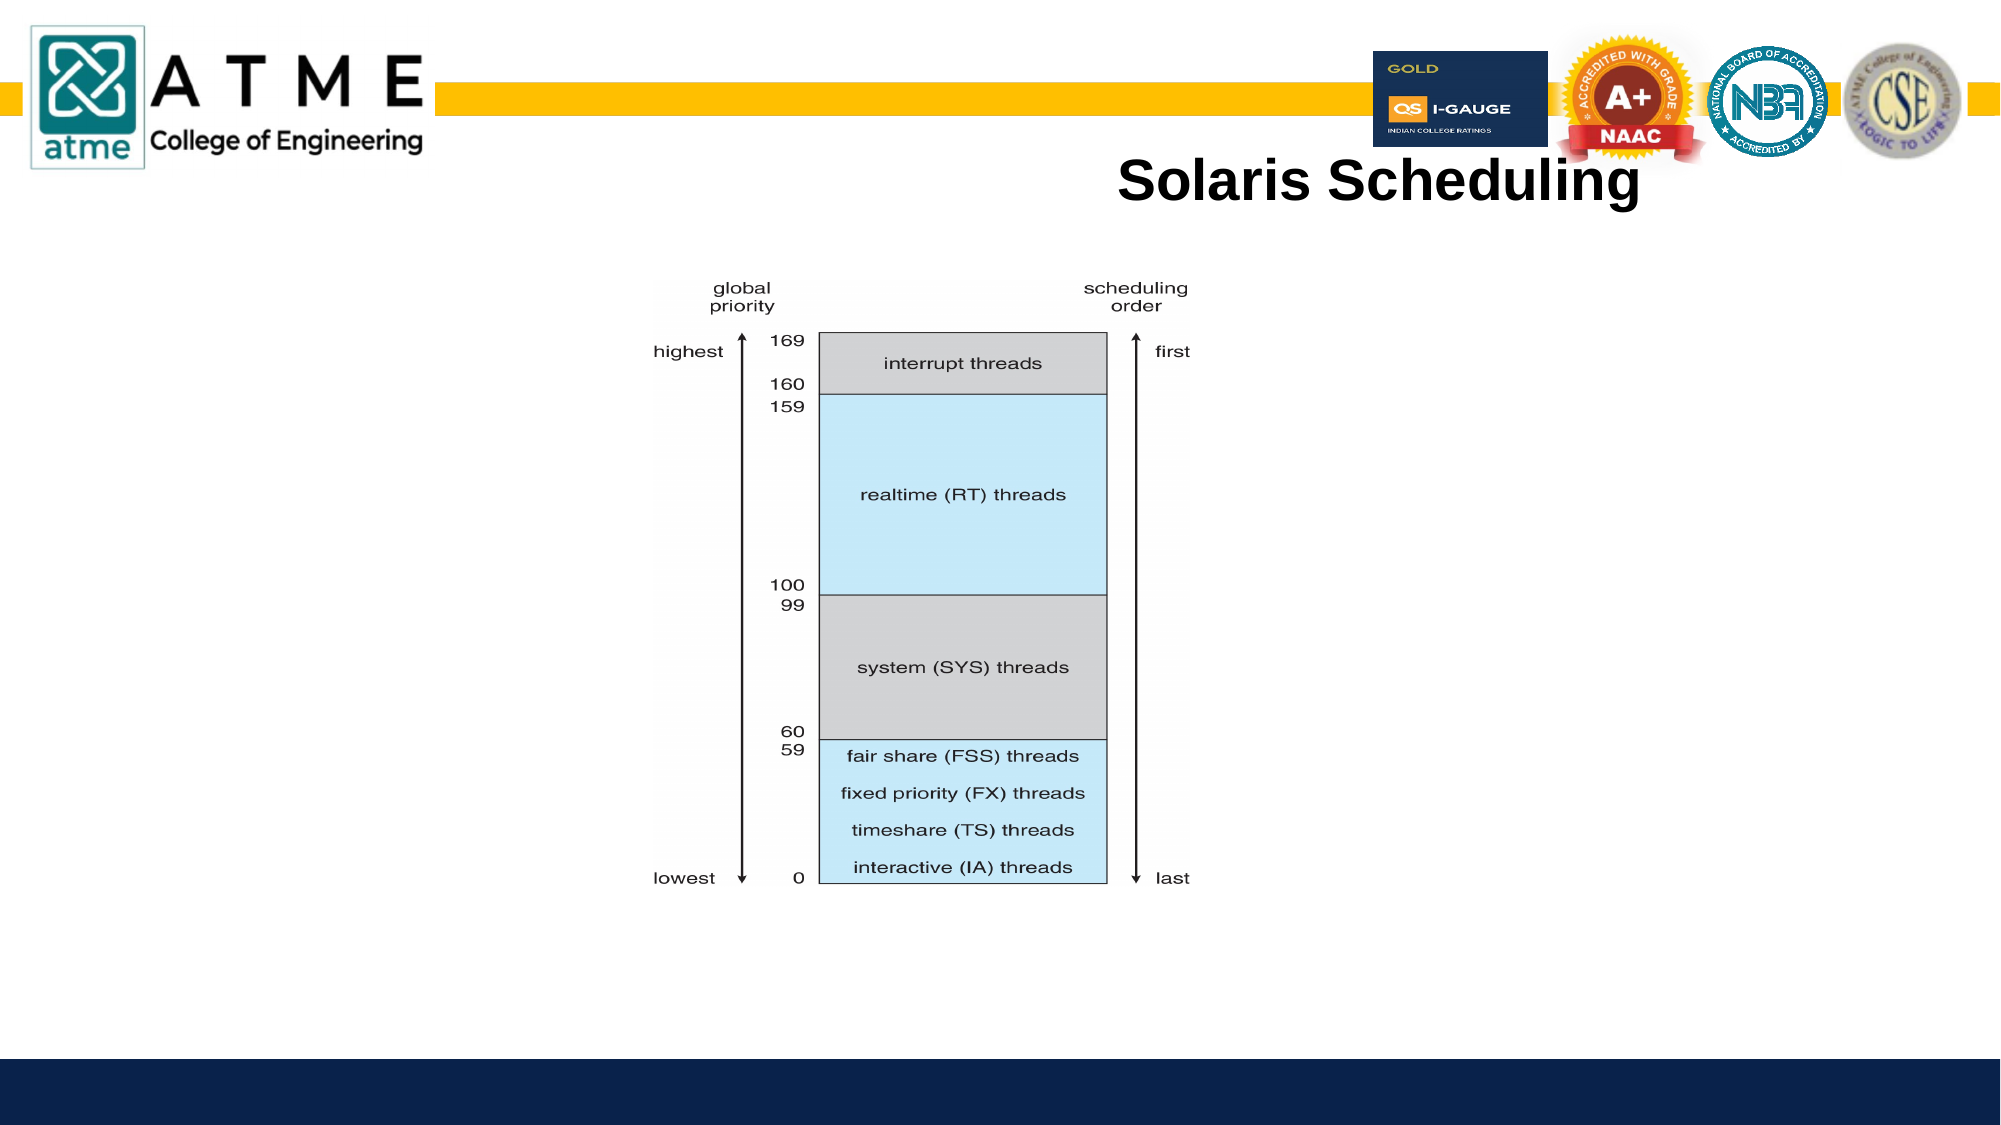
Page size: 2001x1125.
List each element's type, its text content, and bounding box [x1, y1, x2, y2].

text_box [74, 239, 1425, 990]
picture [1373, 20, 1828, 180]
picture [653, 280, 1190, 887]
text_box Solaris Scheduling [1102, 135, 1658, 220]
picture [0, 1059, 2001, 1125]
picture [22, 15, 435, 178]
picture [1840, 26, 1968, 176]
